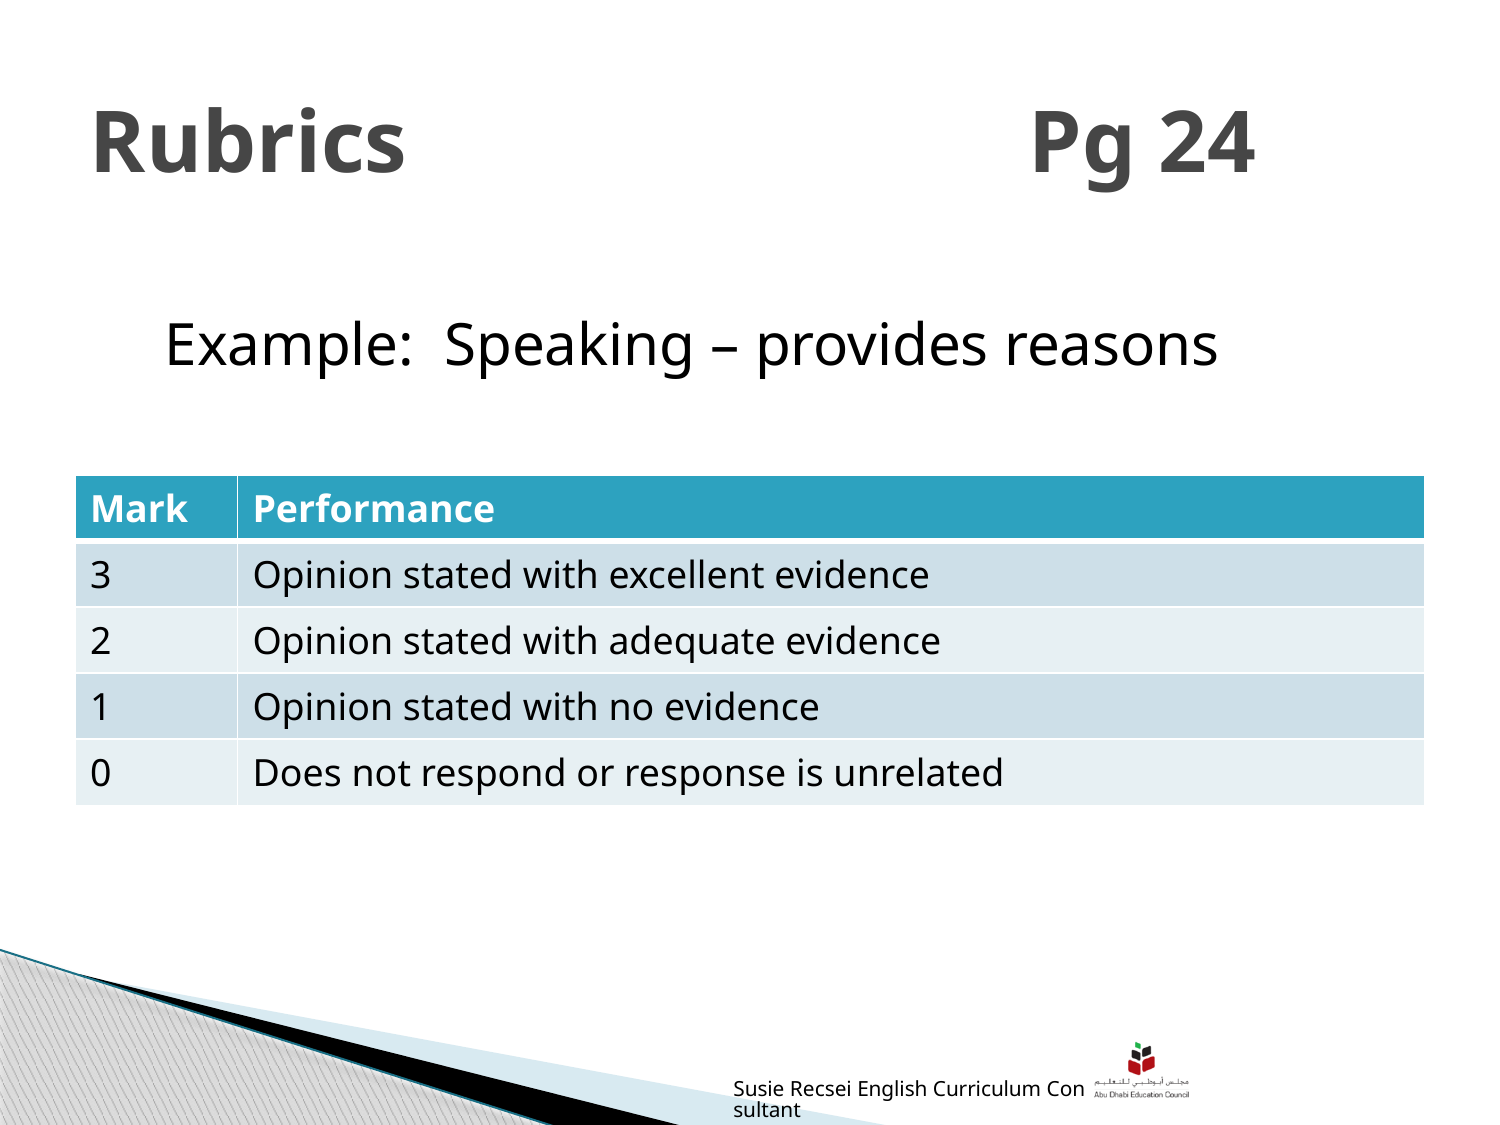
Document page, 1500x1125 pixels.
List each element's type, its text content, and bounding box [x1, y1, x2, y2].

table_cell Opinion stated with excellent evidence [238, 544, 1424, 606]
table_cell Opinion stated with no evidence [238, 674, 1424, 738]
footer Susie Recsei English Curriculum Consultant [718, 1051, 1084, 1112]
title Rubrics Pg 24 [75, 45, 1425, 233]
table_cell 3 [76, 544, 237, 606]
table_cell 1 [76, 674, 237, 738]
table_cell Does not respond or response is unrelated [238, 740, 1424, 805]
table_header Performance [238, 476, 1424, 538]
table_cell 0 [76, 740, 237, 805]
table_cell Opinion stated with adequate evidence [238, 608, 1424, 672]
table_cell 2 [76, 608, 237, 672]
text_box Example: Speaking – provides reasons [149, 299, 1350, 385]
picture [1087, 1037, 1195, 1104]
table_header Mark [76, 476, 237, 538]
